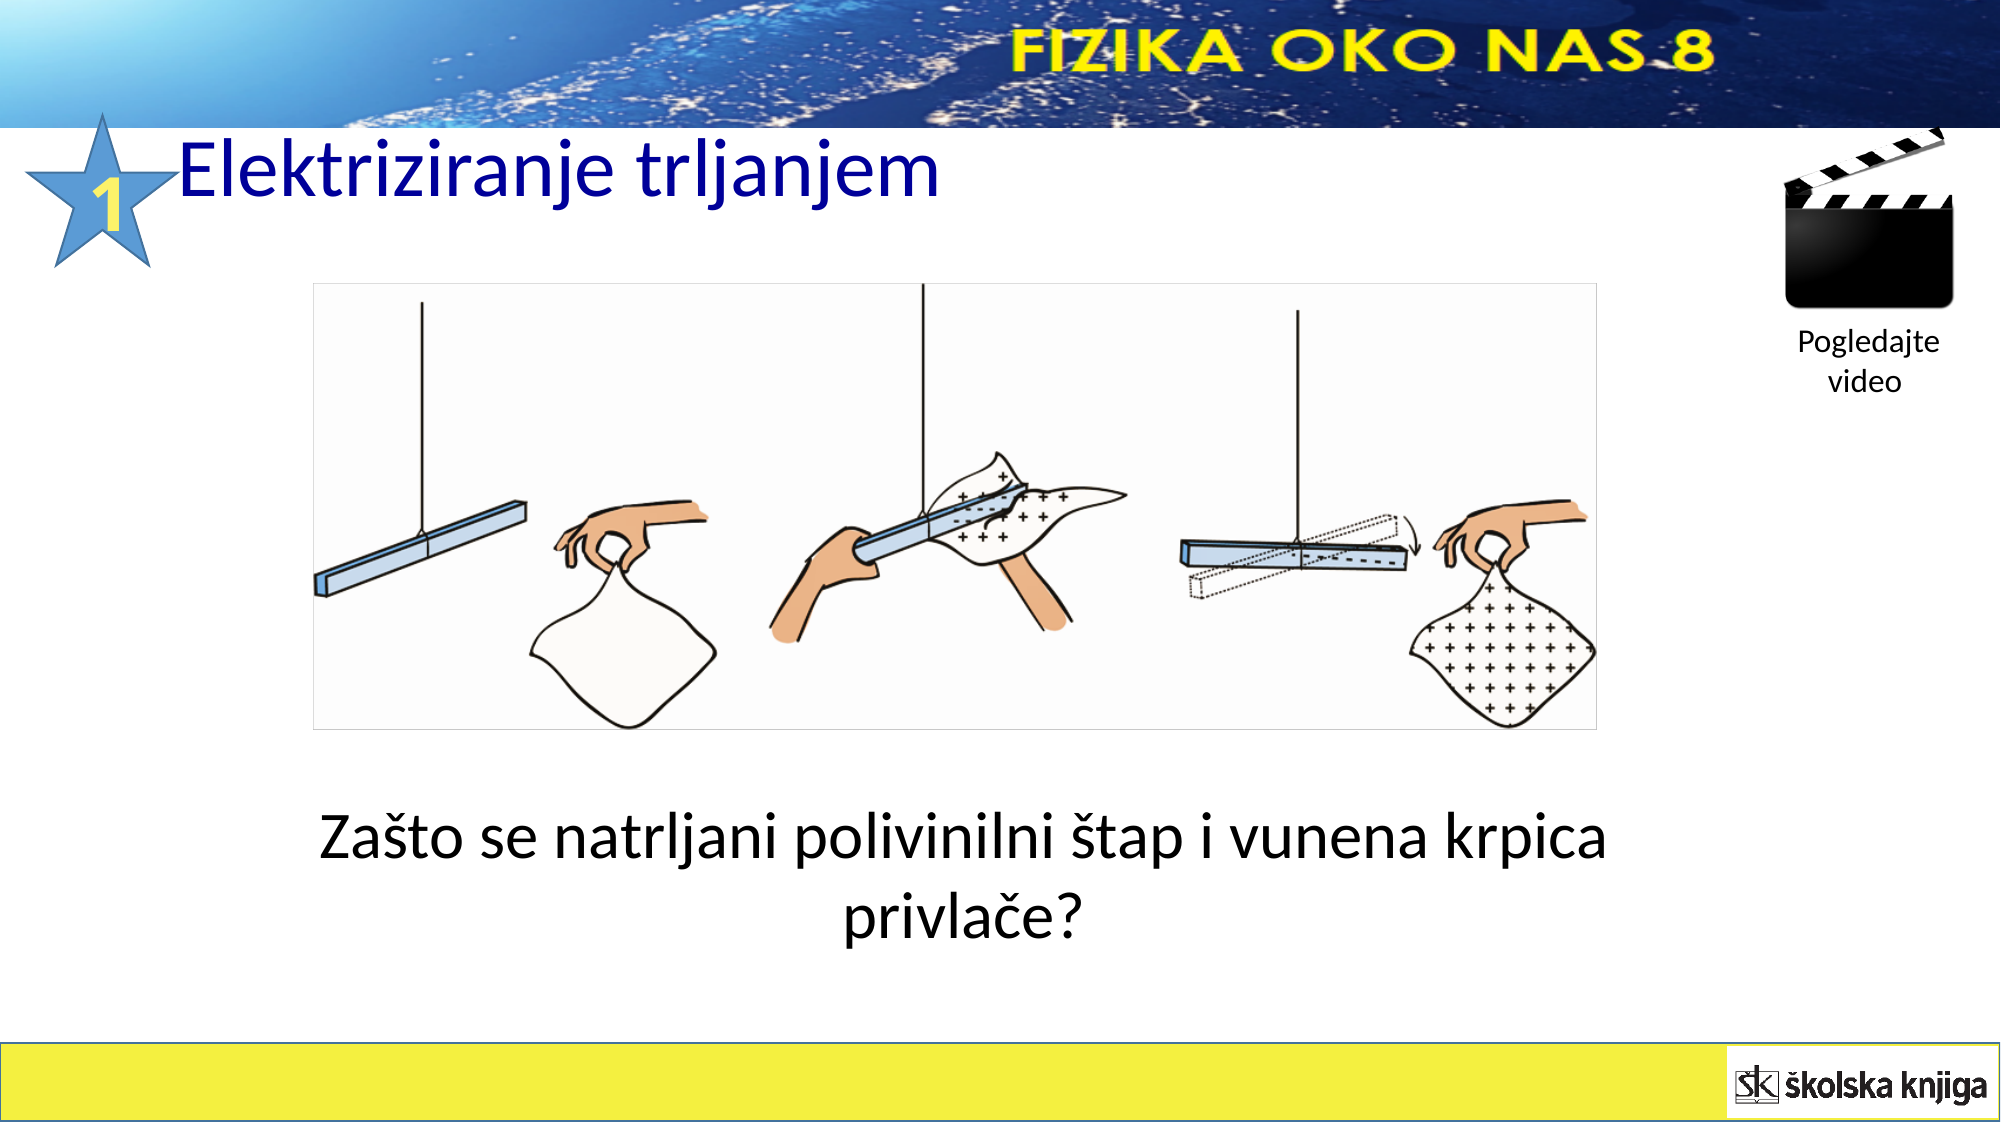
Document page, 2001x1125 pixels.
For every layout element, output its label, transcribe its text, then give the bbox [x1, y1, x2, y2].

picture [0, 0, 2000, 310]
text_box Zašto se natrljani polivinilni štap i vunena krpica privlače? [295, 784, 1633, 959]
text_box 1 [24, 111, 162, 269]
title Elektriziranje trljanjem [162, 115, 1888, 333]
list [312, 282, 1598, 731]
picture [1727, 1046, 1998, 1118]
text_box Pogledajte video [1764, 312, 1973, 407]
